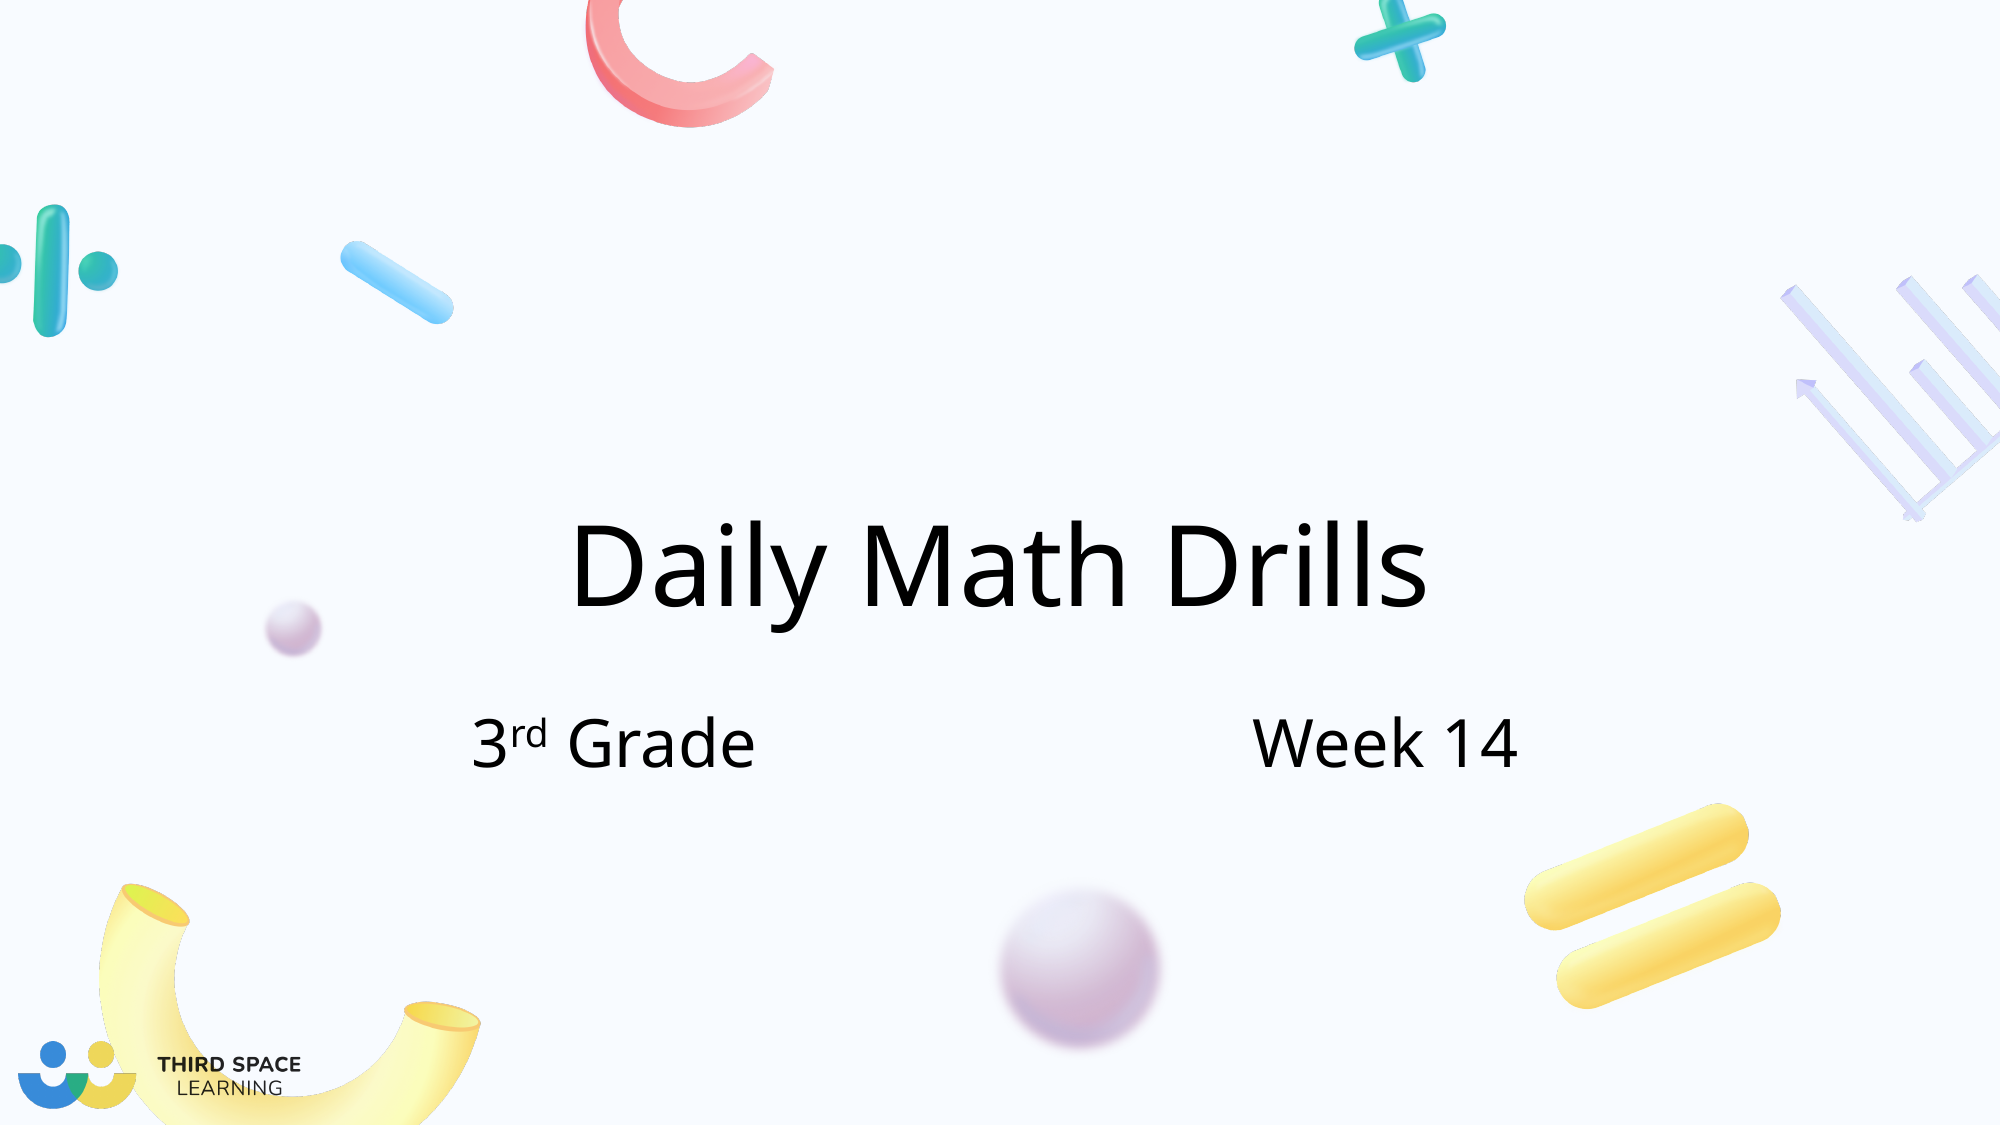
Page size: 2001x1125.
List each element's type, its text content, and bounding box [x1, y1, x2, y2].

list Week 14 [1080, 703, 1692, 821]
list 3rd Grade [308, 703, 920, 821]
picture [0, 0, 2000, 1125]
